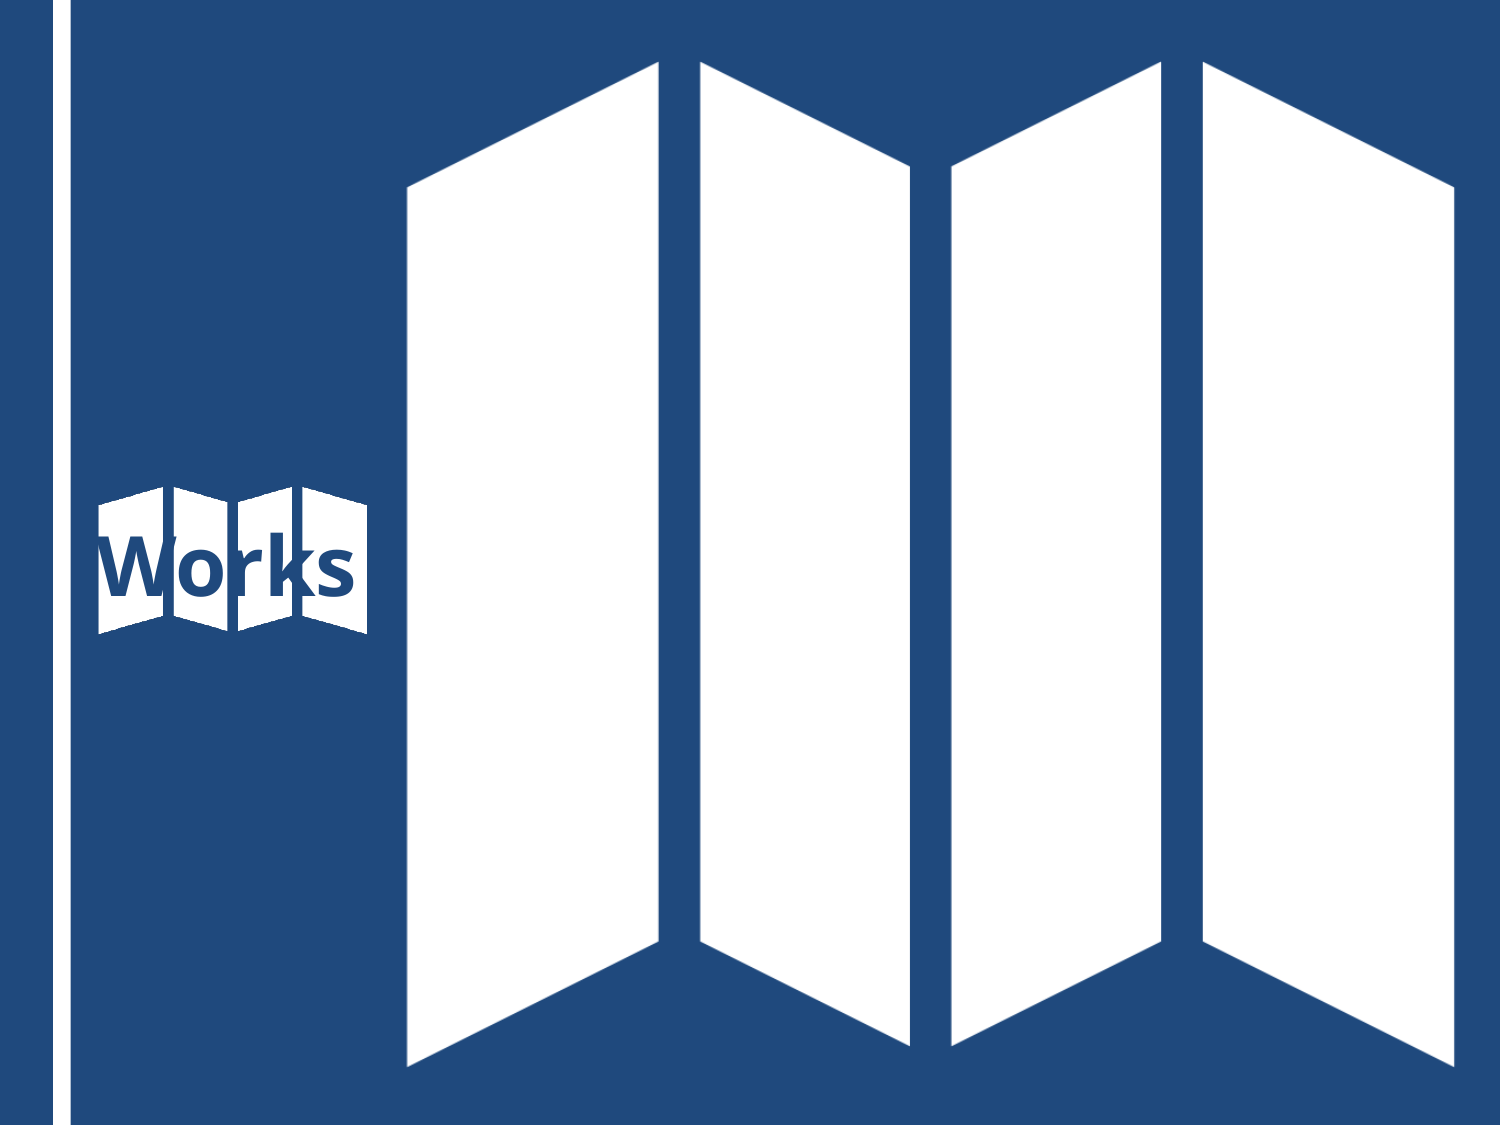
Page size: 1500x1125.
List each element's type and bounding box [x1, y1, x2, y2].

text_box [358, 203, 1500, 667]
text_box [51, 0, 73, 467]
picture [229, 667, 1500, 1125]
text_box [51, 677, 73, 1125]
picture [229, 0, 1500, 468]
text_box [52, 468, 597, 670]
